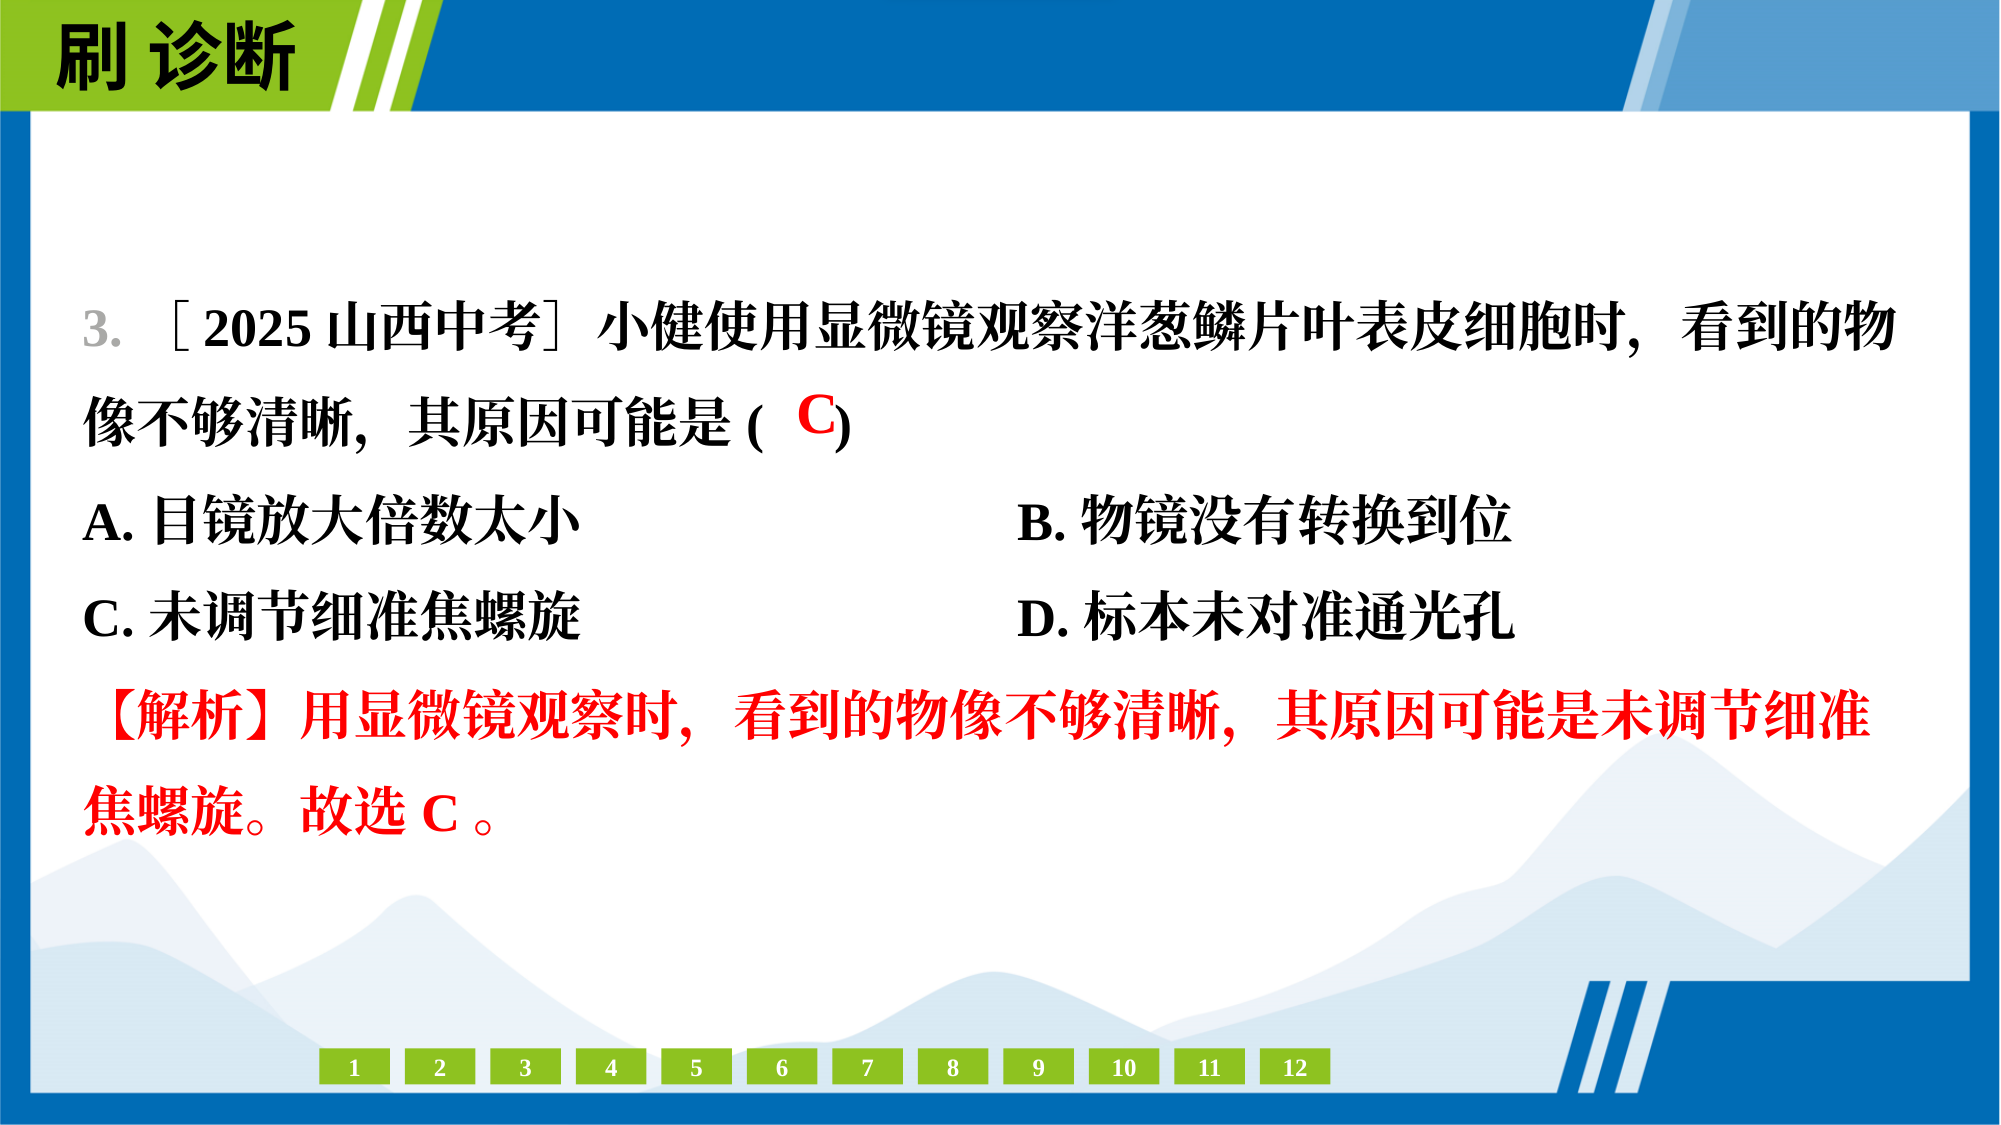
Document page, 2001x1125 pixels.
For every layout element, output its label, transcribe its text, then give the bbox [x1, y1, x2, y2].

text_box 【解析】用显微镜观察时，看到的物像不够清晰，其原因可能是未调节细准 焦螺旋。故选C。 [82, 648, 1917, 832]
text_box C [774, 372, 860, 443]
text_box 3.［2025山西中考］小健使用显微镜观察洋葱鳞片叶表皮细胞时，看到的物 像不够清晰，其原因可能是( ) [82, 259, 1917, 443]
text_box A.目镜放大倍数太小 B.物镜没有转换到位 C.未调节细准焦螺旋 D.标本未对准通光孔 [82, 453, 1917, 637]
picture [0, 0, 2000, 1125]
